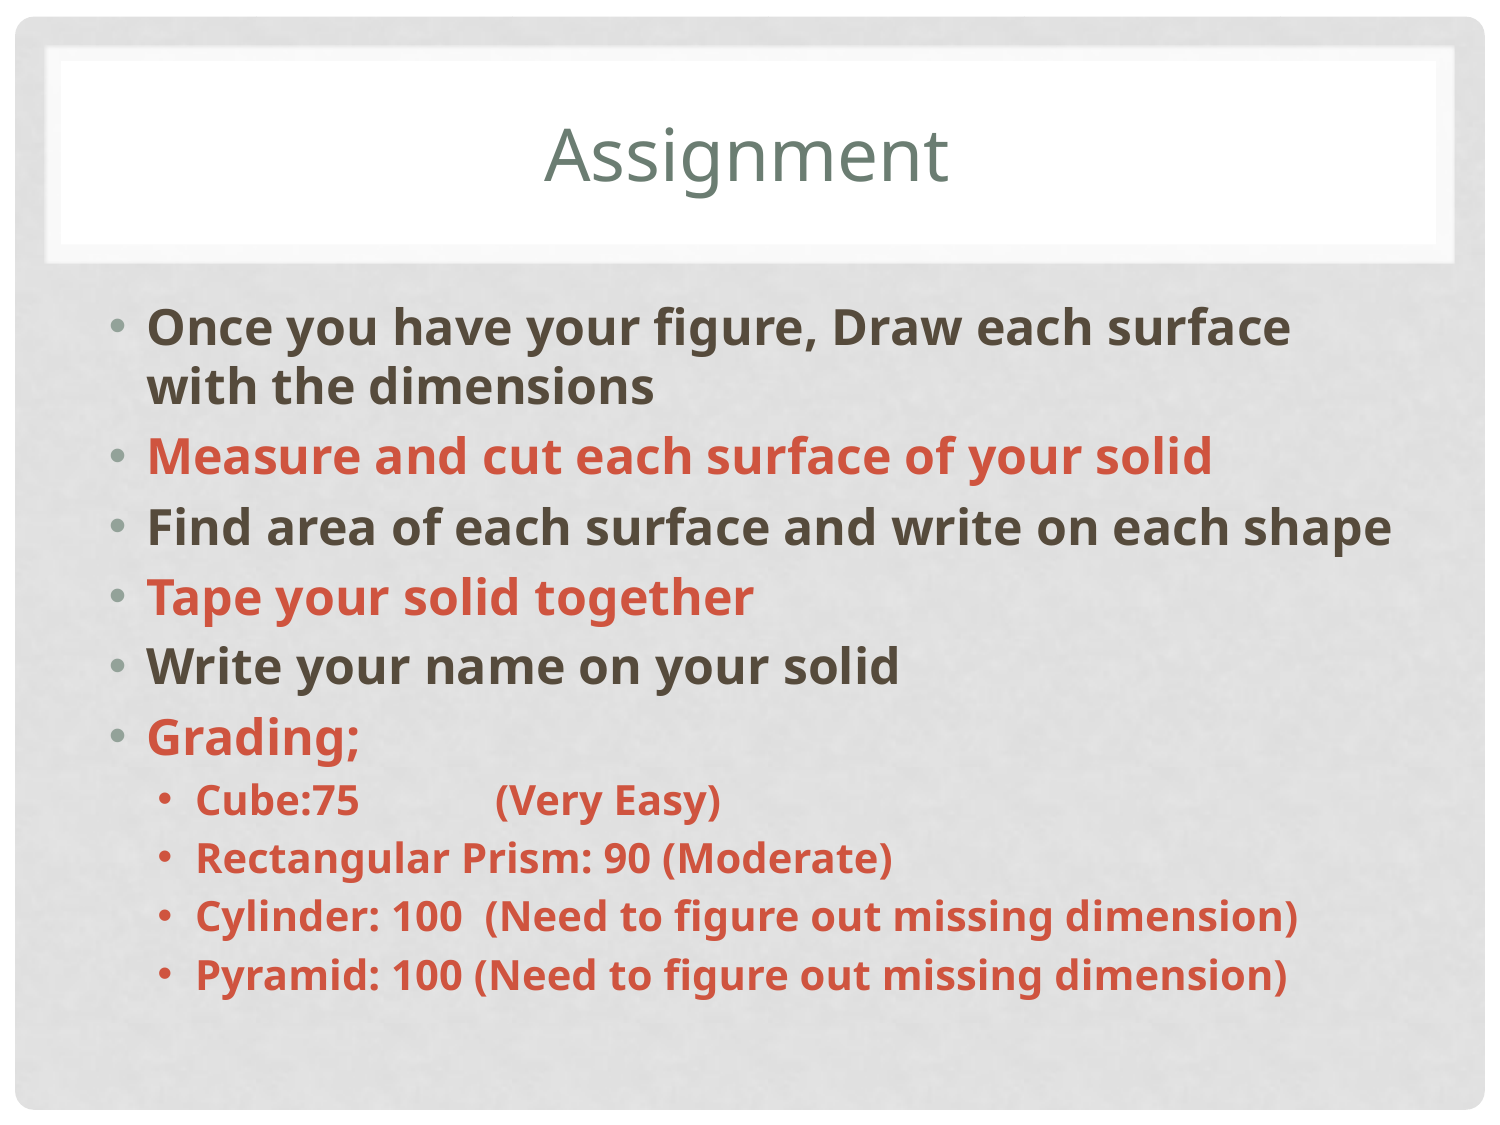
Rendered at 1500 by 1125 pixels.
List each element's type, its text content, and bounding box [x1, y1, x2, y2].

list Once you have your figure, Draw each surface with the dimensions Measure and cut each surface of your solid Find area of each surface and write on each shape Tape your solid together Write your name on your solid Grading; Cube:75 (Very Easy) Rectangular Prism: 90 (Moderate) Cylinder: 100 (Need to figure out missing dimension) Pyramid: 100 (Need to figure out missing dimension) [74, 287, 1426, 1088]
title Assignment [69, 66, 1425, 238]
